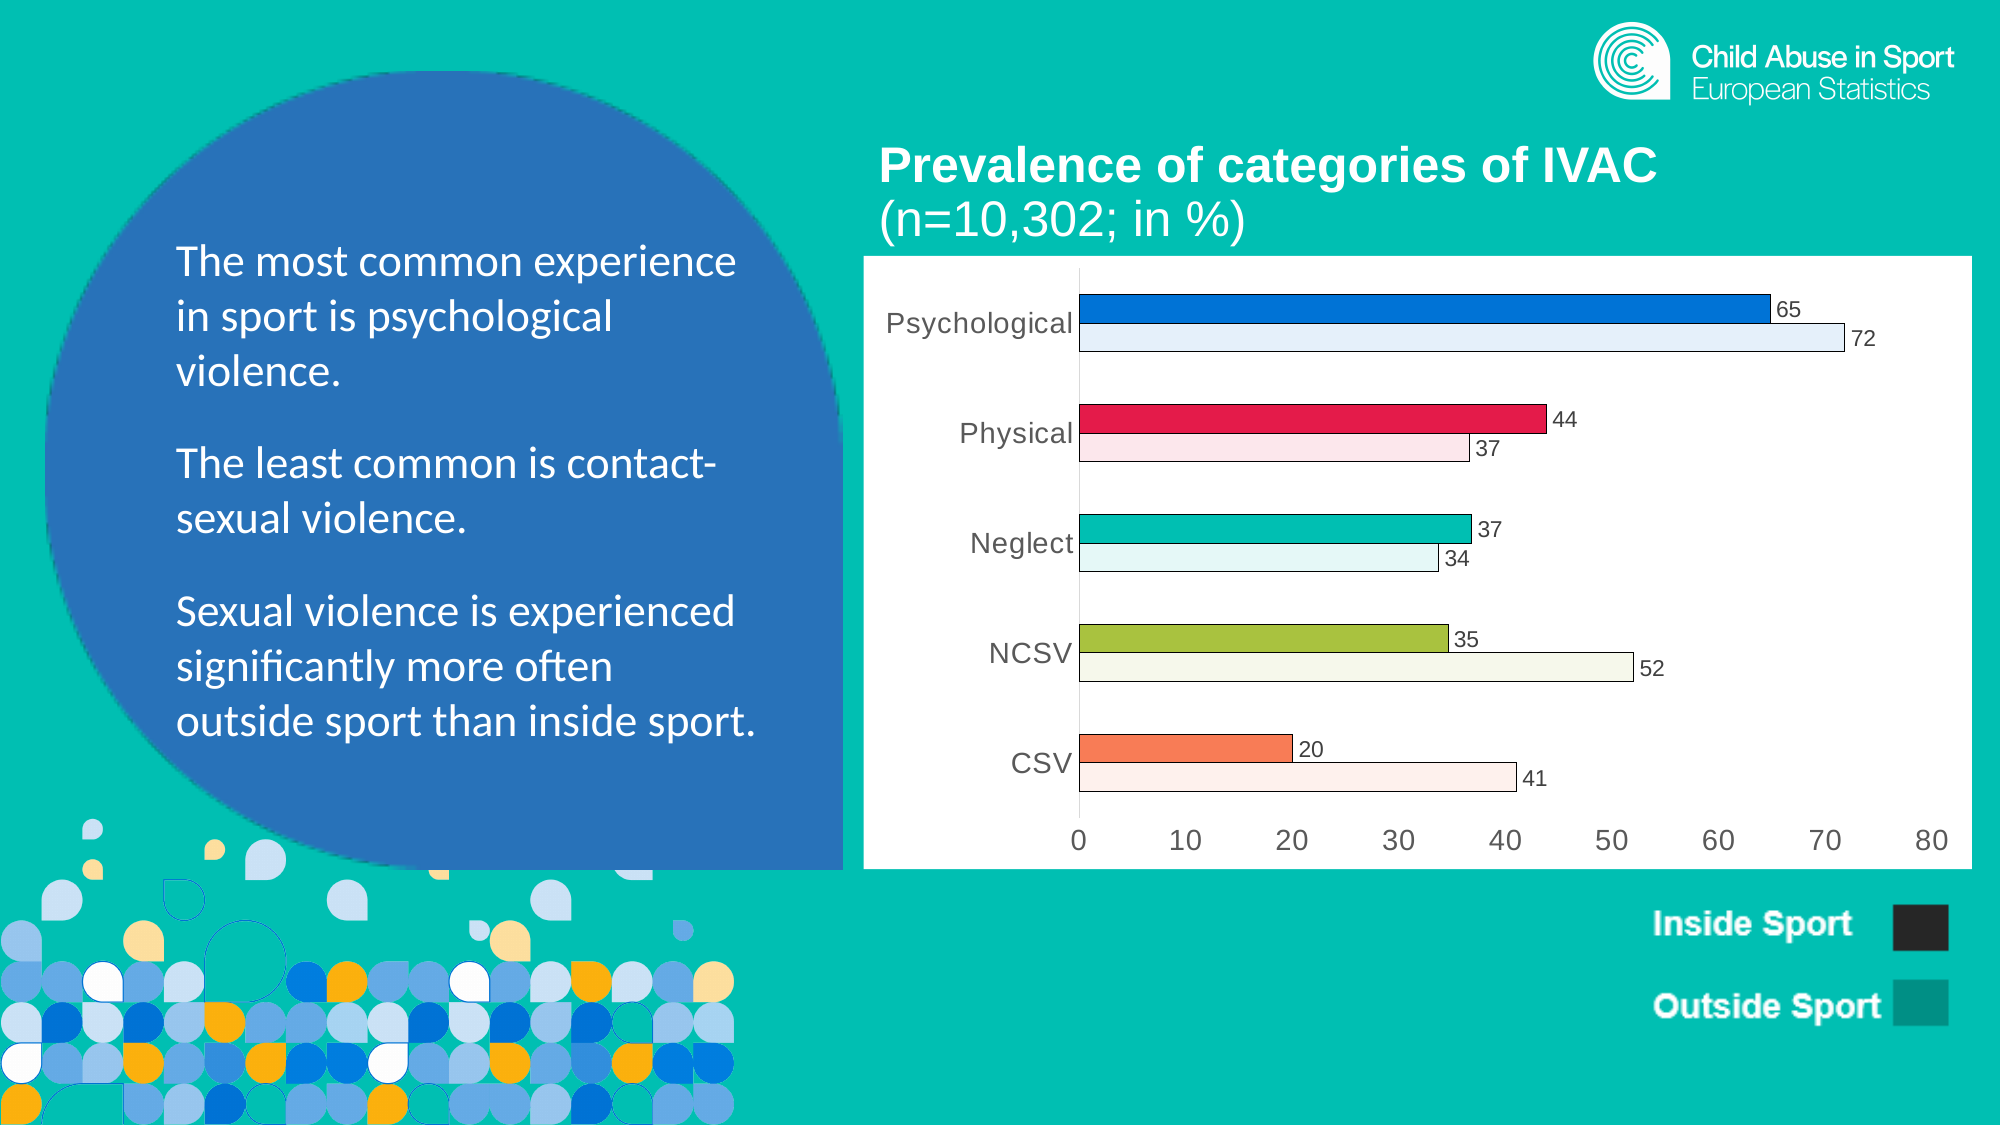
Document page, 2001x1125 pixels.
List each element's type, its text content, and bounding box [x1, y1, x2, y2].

picture [1639, 884, 1972, 1059]
chart [863, 255, 1972, 870]
text_box Prevalence of categories of IVAC (n=10,302; in %) [863, 131, 1864, 255]
picture [1548, 0, 2000, 145]
picture [0, 71, 843, 1125]
